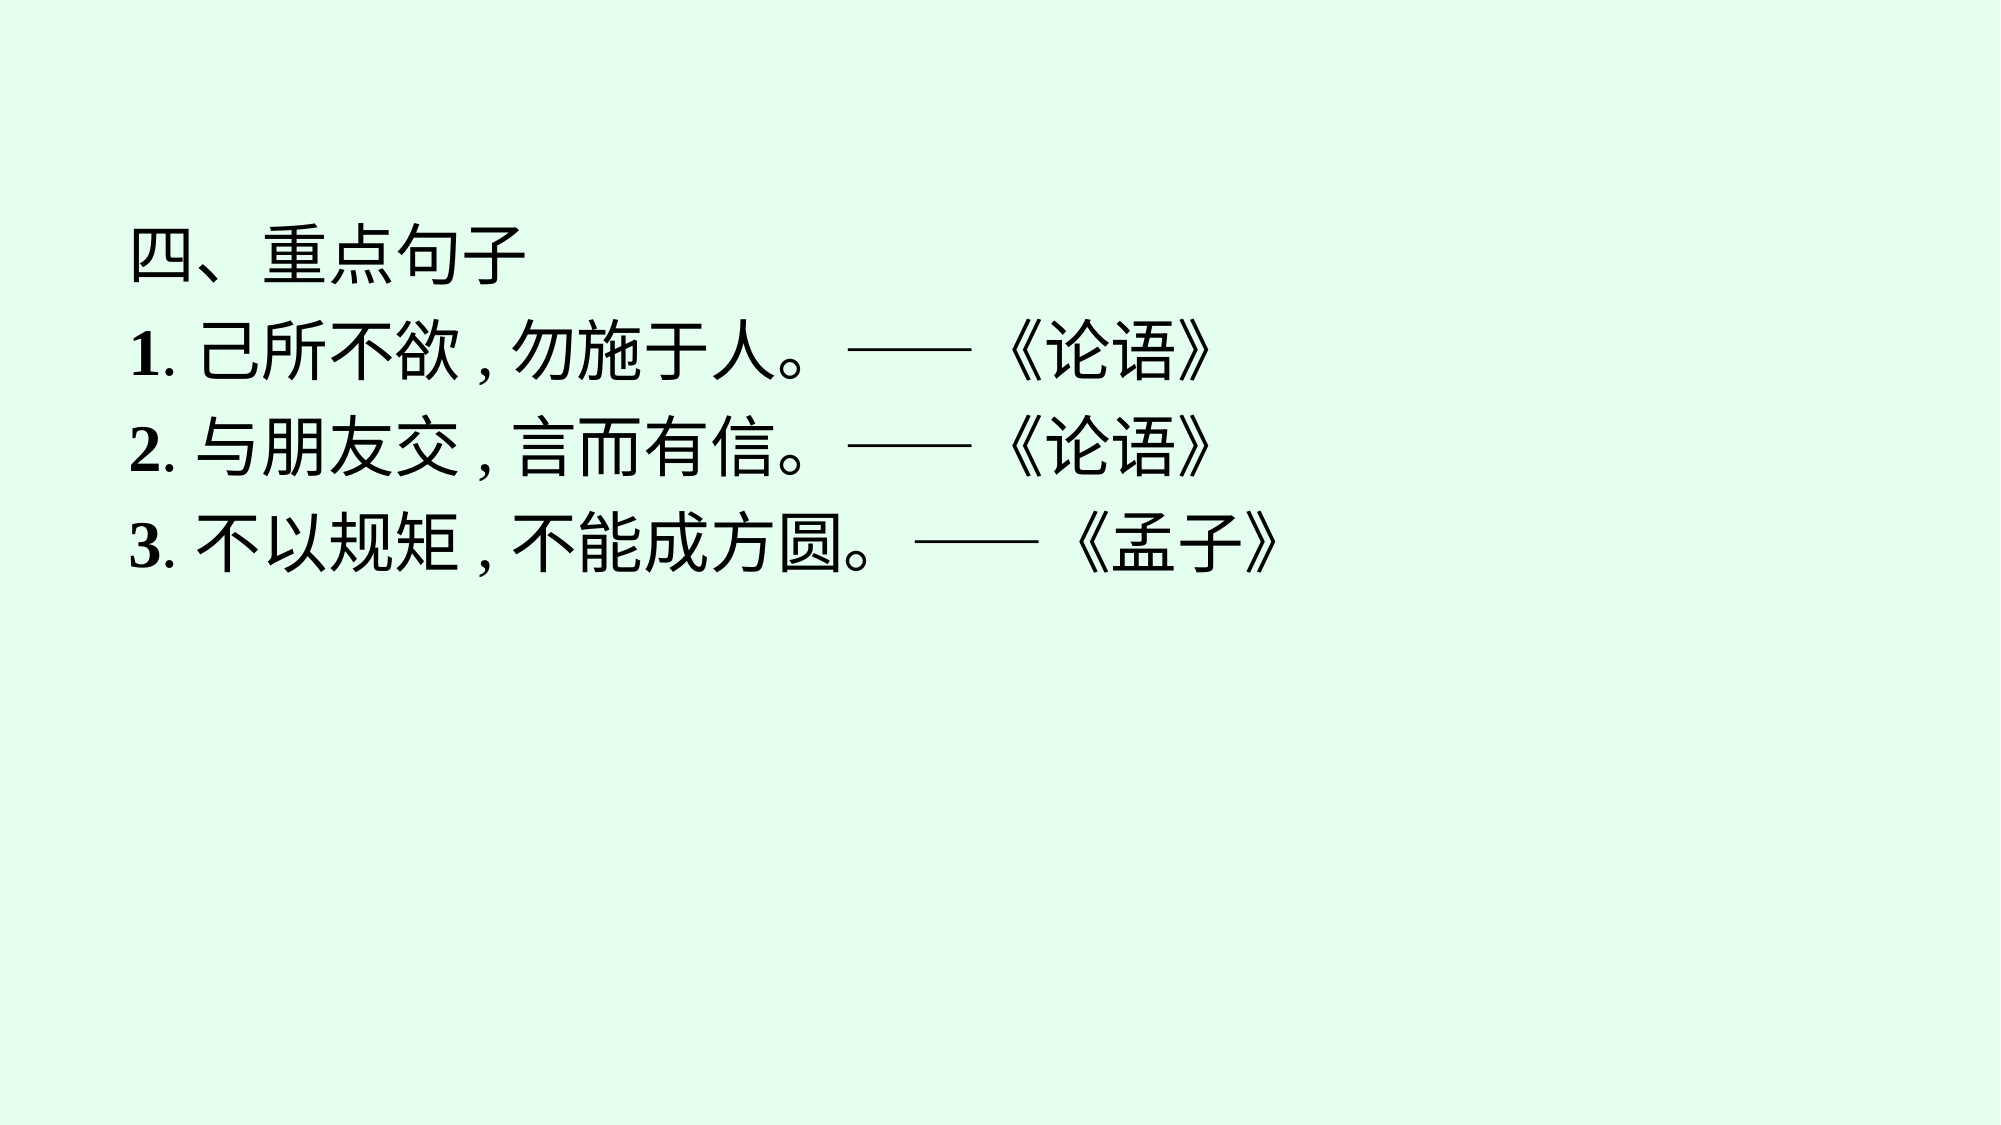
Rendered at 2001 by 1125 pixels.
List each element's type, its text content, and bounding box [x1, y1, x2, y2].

text_box 四、重点句子 1.己所不欲,勿施于人。——《论语》 2.与朋友交,言而有信。——《论语》 3.不以规矩,不能成方圆。——《孟子》 [113, 189, 1887, 588]
